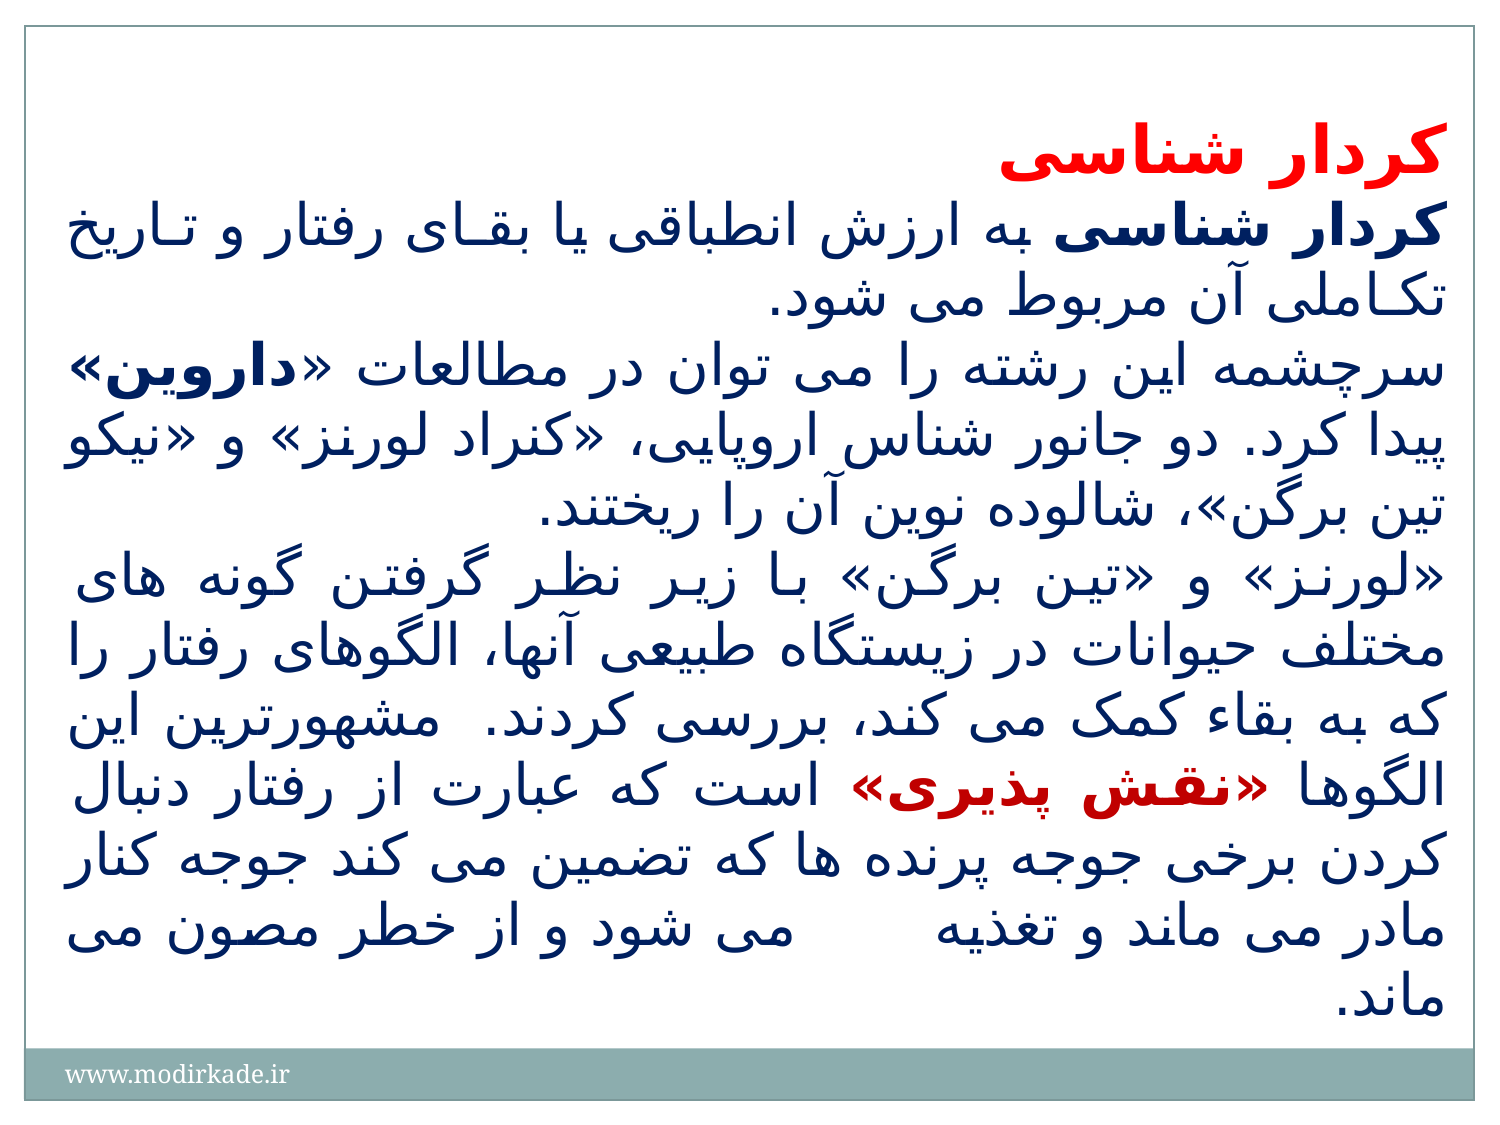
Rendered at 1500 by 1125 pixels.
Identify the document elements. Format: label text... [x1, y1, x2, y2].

footer www.modirkade.ir [50, 1051, 638, 1112]
text_box کردار شناسی کردار شناسی به ارزش انطباقی یا بقـای رفتار و تـاریخ تکـاملی آن مربوط می شود. سرچشمه این رشته را می توان در مطالعات «داروین» پیدا کرد. دو جانور شناس اروپایی، «کنراد لورنز» و «نیکو تین برگن»، شالوده نوین آن را ریختند. «لورنز» و «تین برگن» با زیر نظر گرفتن گونه های مختلف حیوانات در زیستگاه طبیعی آنها، الگوهای رفتار را که به بقاء کمک می کند، بررسی کردند. مشهورترین این الگوها «نقش پذیری» است که عبارت از رفتار دنبال کردن برخی جوجه پرنده ها که تضمین می کند جوجه کنار مادر می ماند و تغذیه می شود و از خطر مصون می ماند. [49, 99, 1463, 1035]
